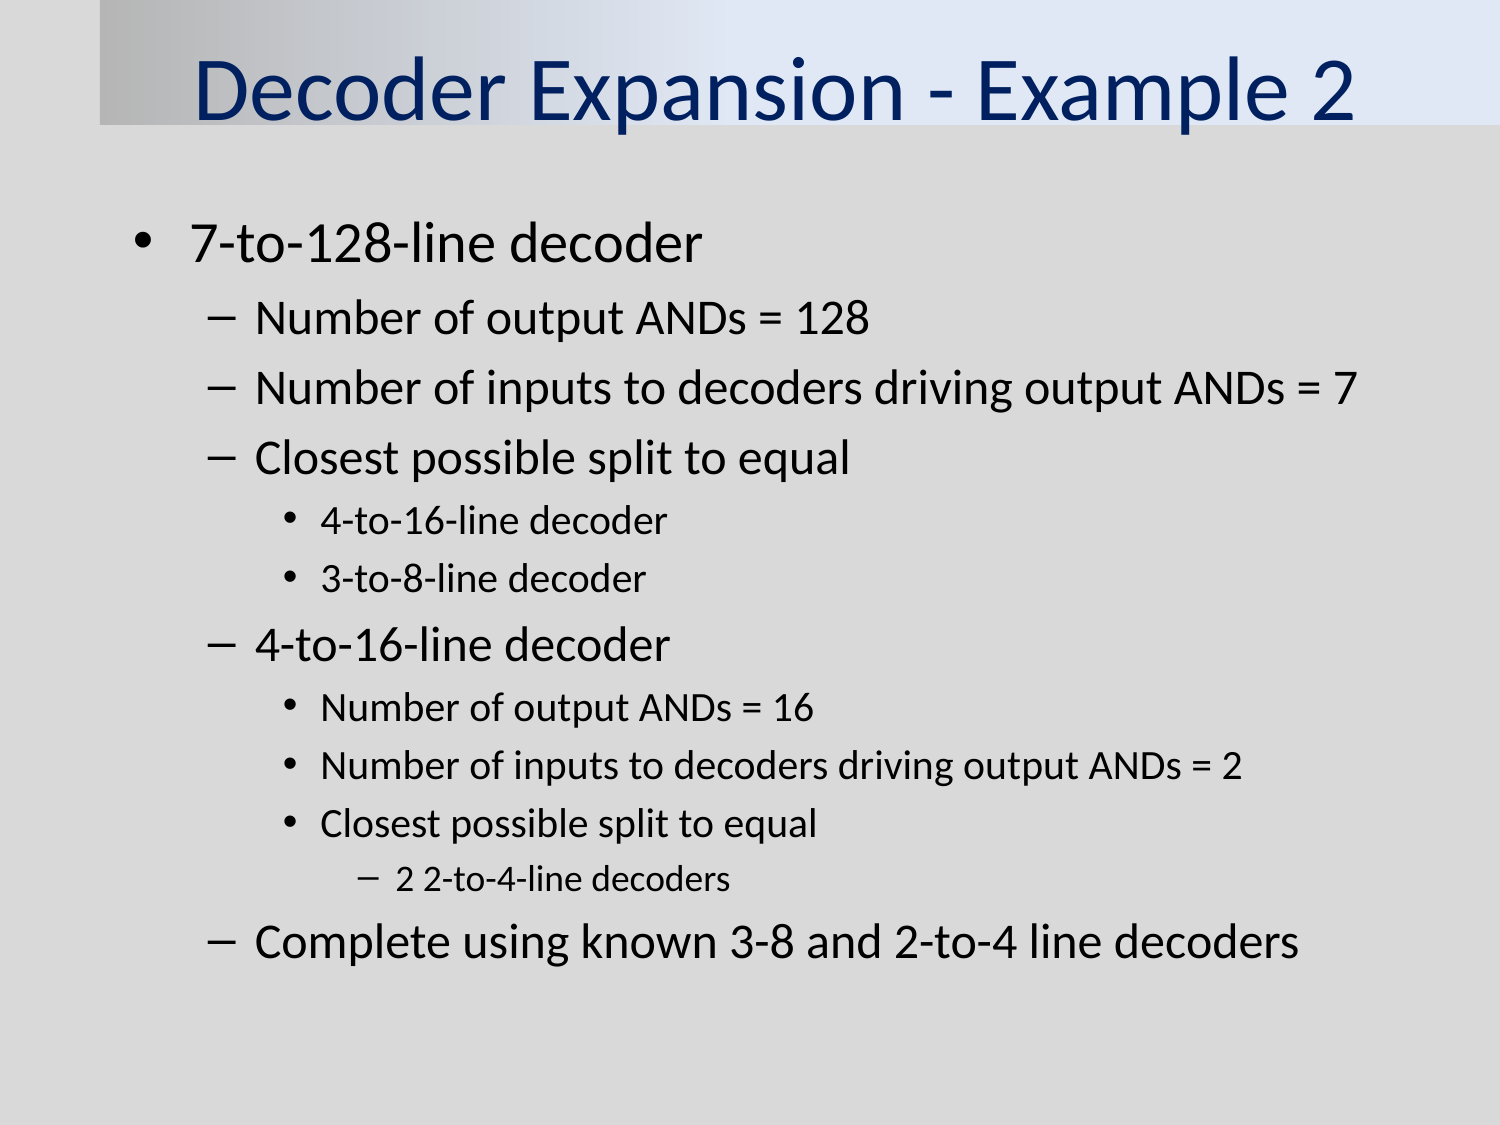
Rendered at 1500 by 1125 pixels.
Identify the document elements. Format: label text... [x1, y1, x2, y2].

title Decoder Expansion - Example 2 [117, 0, 1436, 168]
list 7-to-128-line decoder Number of output ANDs = 128 Number of inputs to decoders driving output ANDs = 7 Closest possible split to equal 4-to-16-line decoder 3-to-8-line decoder 4-to-16-line decoder Number of output ANDs = 16 Number of inputs to decoders driving output ANDs = 2 Closest possible split to equal 2 2-to-4-line decoders Complete using known 3-8 and 2-to-4 line decoders [117, 196, 1393, 1022]
